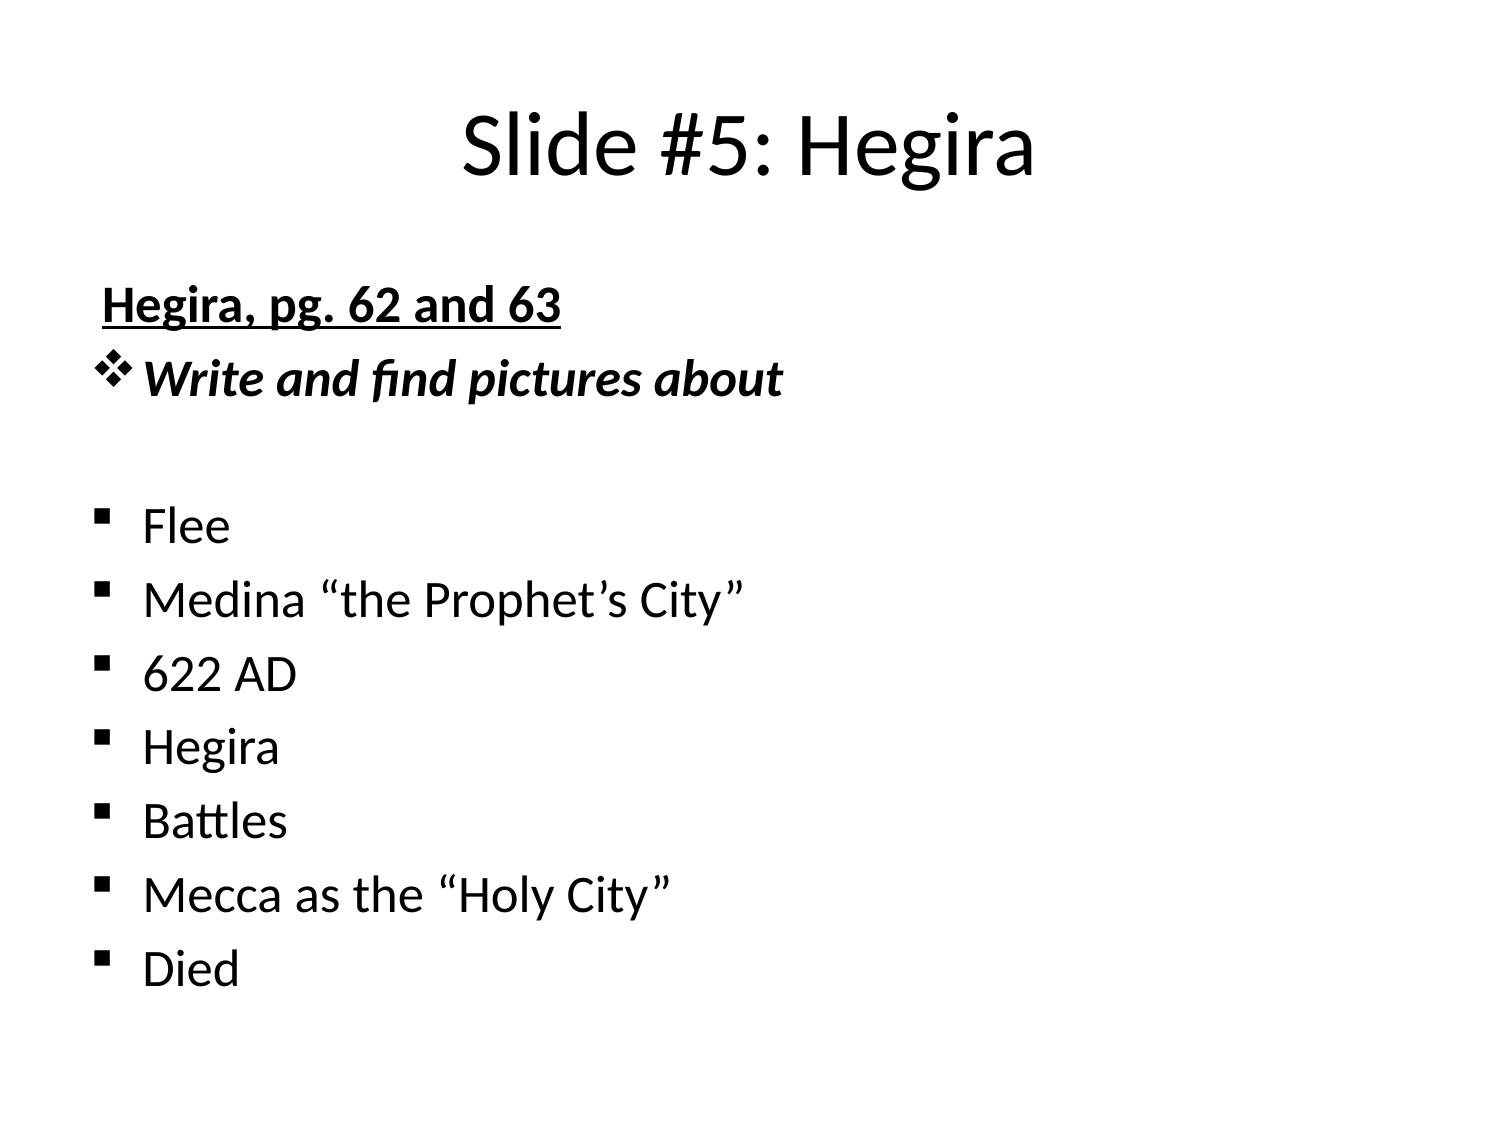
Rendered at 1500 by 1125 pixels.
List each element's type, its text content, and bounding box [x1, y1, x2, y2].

list Hegira, pg. 62 and 63 Write and find pictures about Flee Medina “the Prophet’s City” 622 AD Hegira Battles Mecca as the “Holy City” Died [75, 262, 1425, 1005]
title Slide #5: Hegira [75, 45, 1425, 233]
